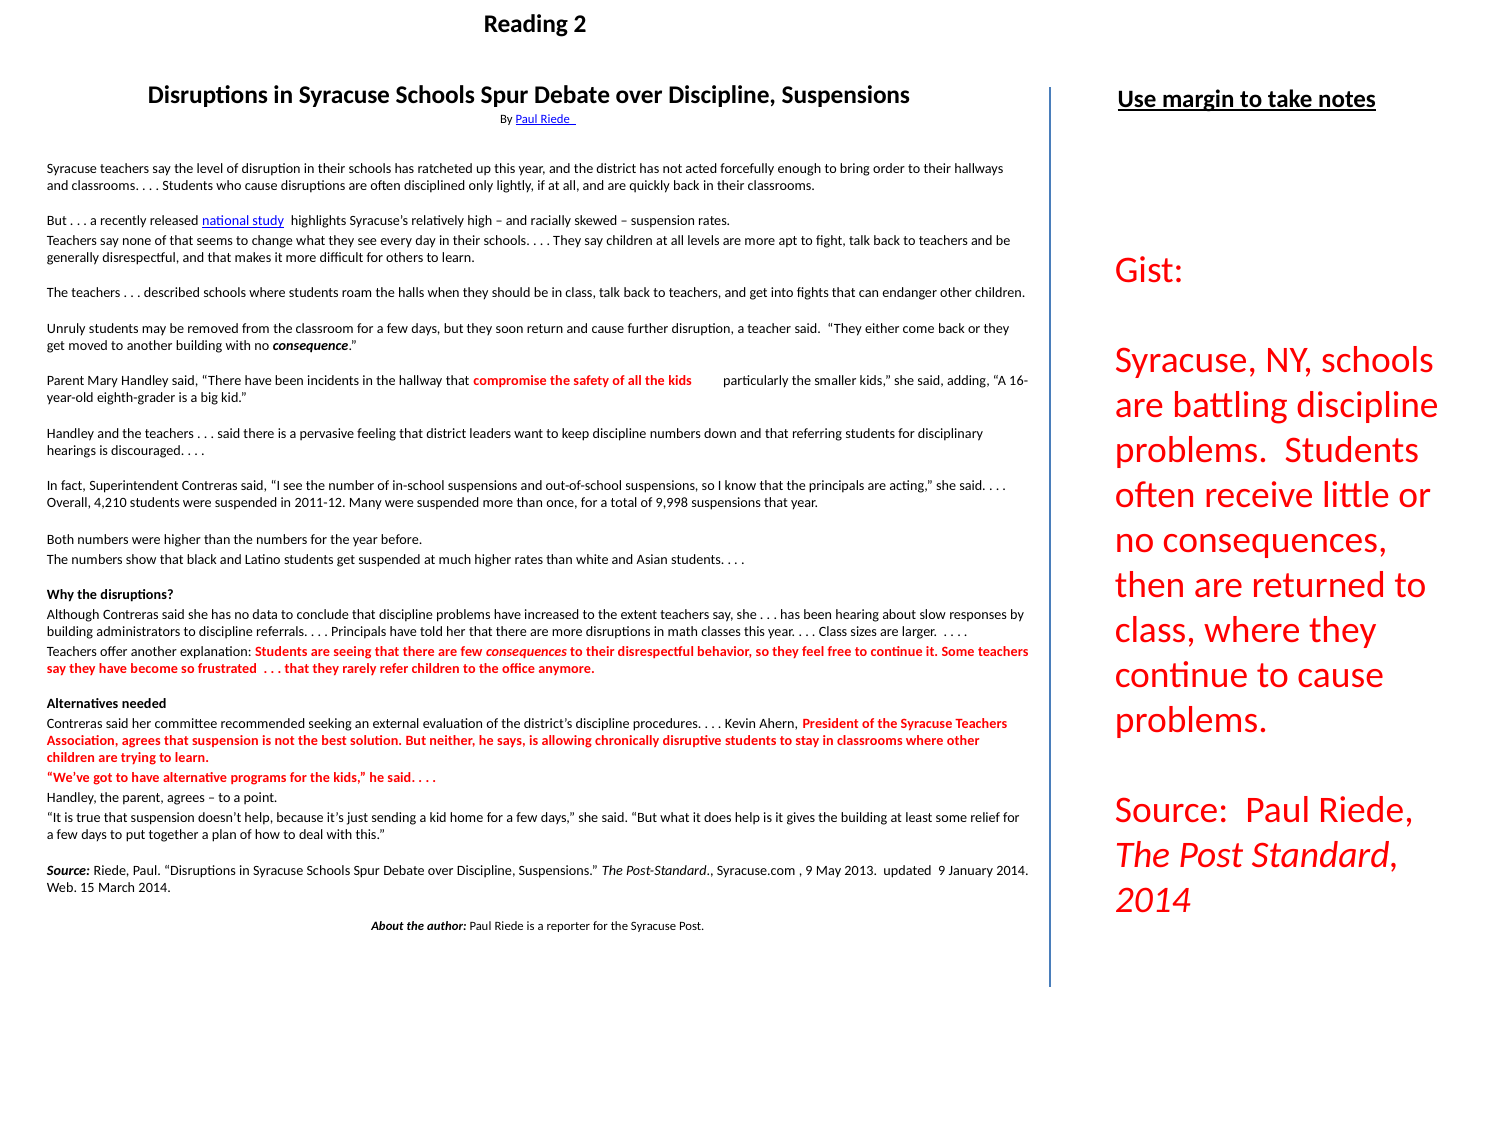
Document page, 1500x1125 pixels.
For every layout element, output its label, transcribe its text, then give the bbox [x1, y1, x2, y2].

text_box Gist: Syracuse, NY, schools are battling discipline problems. Students often receive little or no consequences, then are returned to class, where they continue to cause problems. Source: Paul Riede, The Post Standard, 2014 [1099, 237, 1463, 928]
text_box Use margin to take notes [1087, 75, 1407, 132]
subtitle Reading 2 Disruptions in Syracuse Schools Spur Debate over Discipline, Suspensions By Paul Riede Syracuse teachers say the level of disruption in their schools has ratcheted up this year, and the district has not acted forcefully enough to bring order to their hallways and classrooms. . . . Students who cause disruptions are often disciplined only lightly, if at all, and are quickly back in their classrooms. But . . . a recently released national study highlights Syracuse’s relatively high – and racially skewed – suspension rates. Teachers say none of that seems to change what they see every day in their schools. . . . They say children at all levels are more apt to fight, talk back to teachers and be generally disrespectful, and that makes it more difficult for others to learn. The teachers . . . described schools where students roam the halls when they should be in class, talk back to teachers, and get into fights that can endanger other children. Unruly students may be removed from the classroom for a few days, but they soon return and cause further disruption, a teacher said. “They either come back or they get moved to another building with no consequence.” Parent Mary Handley said, “There have been incidents in the hallway that compromise the safety of all the kids, but particularly the smaller kids,” she said, adding, “A 16-year-old eighth-grader is a big kid.” Handley and the teachers . . . said there is a pervasive feeling that district leaders want to keep discipline numbers down and that referring students for disciplinary hearings is discouraged. . . . In fact, Superintendent Contreras said, “I see the number of in-school suspensions and out-of-school suspensions, so I know that the principals are acting,” she said. . . . Overall, 4,210 students were suspended in 2011-12. Many were suspended more than once, for a total of 9,998 suspensions that year. Both numbers were higher than the numbers for the year before. The numbers show that black and Latino students get suspended at much higher rates than white and Asian students. . . . Why the disruptions? Although Contreras said she has no data to conclude that discipline problems have increased to the extent teachers say, she . . . has been hearing about slow responses by building administrators to discipline referrals. . . . Principals have told her that there are more disruptions in math classes this year. . . . Class sizes are larger. . . . . Teachers offer another explanation: Students are seeing that there are few consequences to their disrespectful behavior, so they feel free to continue it. Some teachers say they have become so frustrated . . . that they rarely refer children to the office anymore. Alternatives needed Contreras said her committee recommended seeking an external evaluation of the district’s discipline procedures. . . . Kevin Ahern, President of the Syracuse Teachers Association, agrees that suspension is not the best solution. But neither, he says, is allowing chronically disruptive students to stay in classrooms where other children are trying to learn. “We’ve got to have alternative programs for the kids,” he said. . . . Handley, the parent, agrees – to a point. “It is true that suspension doesn’t help, because it’s just sending a kid home for a few days,” she said. “But what it does help is it gives the building at least some relief for a few days to put together a plan of how to deal with this.” Source: Riede, Paul. “Disruptions in Syracuse Schools Spur Debate over Discipline, Suspensions.” The Post-Standard., Syracuse.com , 9 May 2013. updated 9 January 2014. Web. 15 March 2014. About the author: Paul Riede is a reporter for the Syracuse Post. [31, 0, 1045, 1025]
